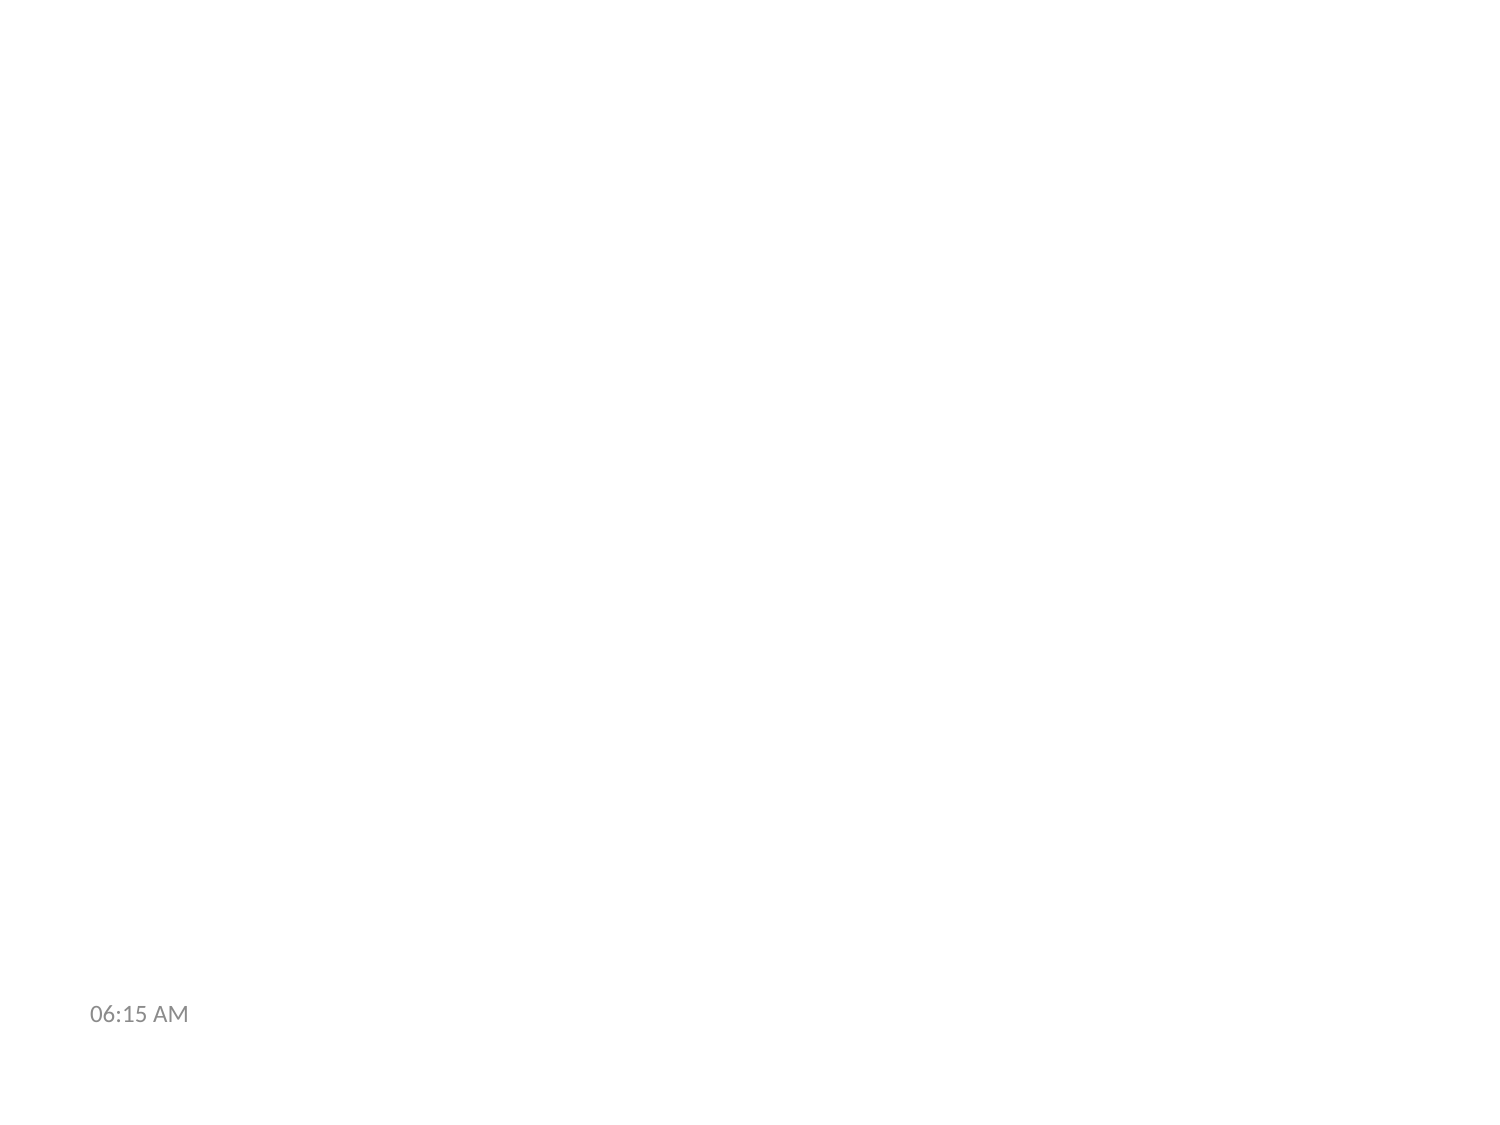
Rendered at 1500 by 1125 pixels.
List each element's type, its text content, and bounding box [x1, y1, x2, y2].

text_box 3:35 PM [75, 982, 425, 1043]
